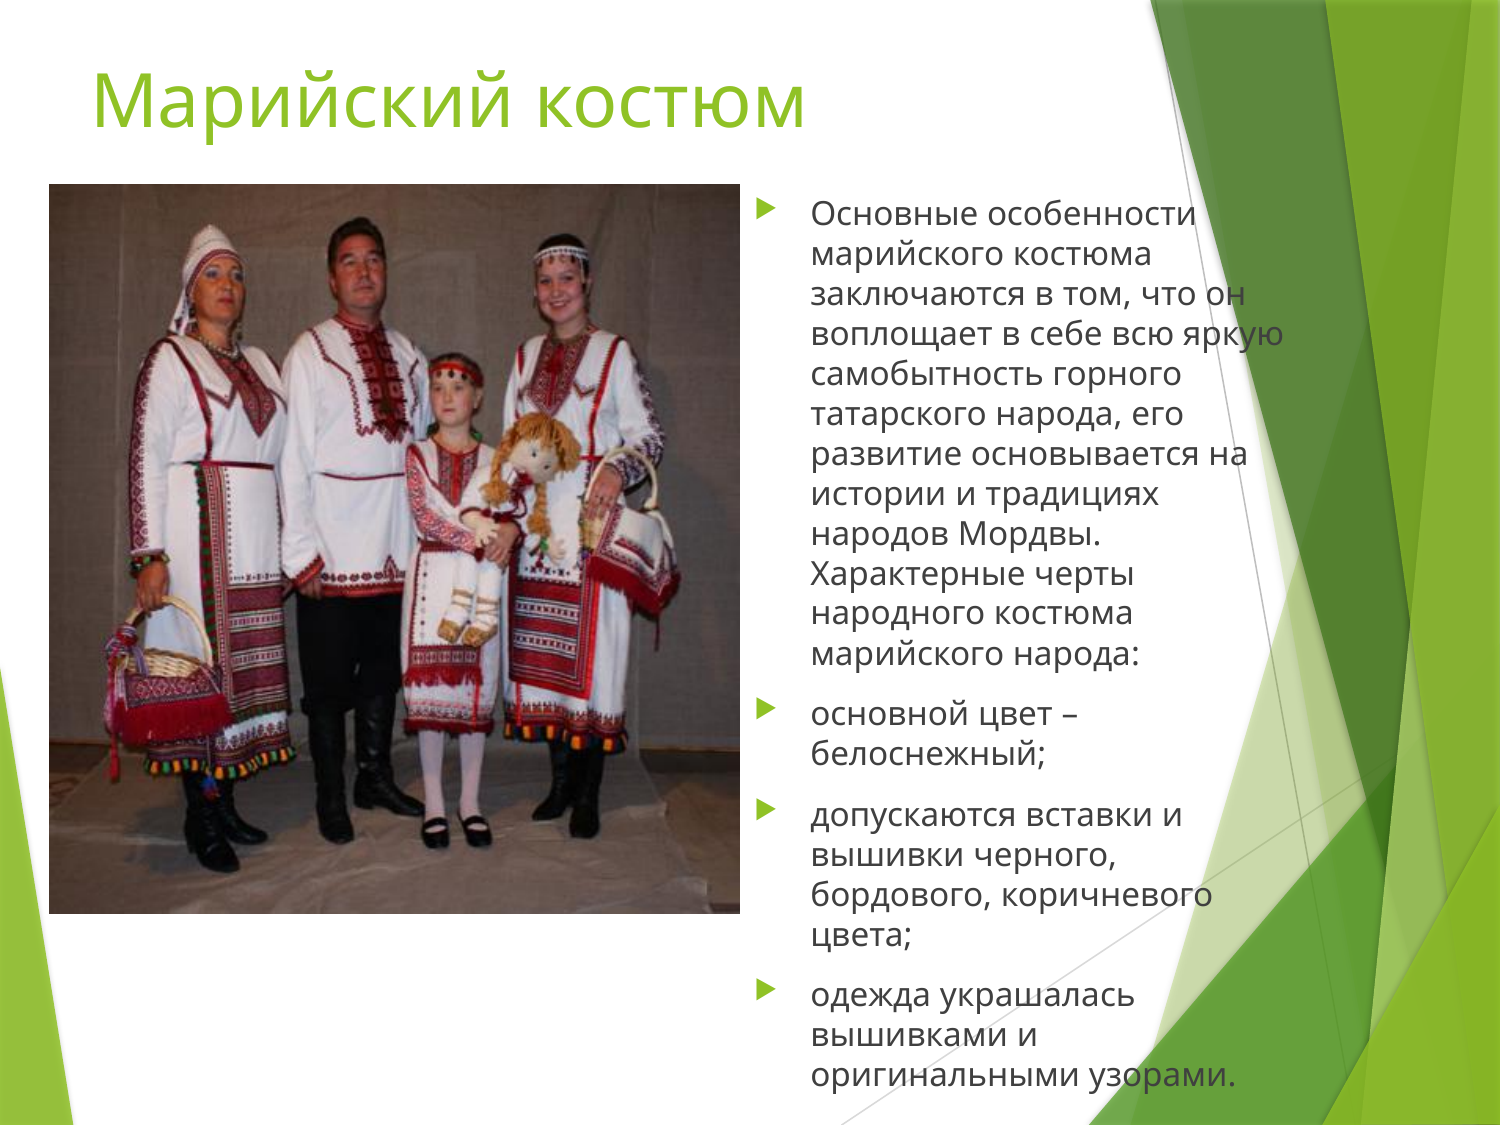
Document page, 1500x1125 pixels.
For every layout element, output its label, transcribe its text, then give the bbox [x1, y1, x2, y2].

title Марийский костюм [75, 45, 1425, 233]
list Основные особенности марийского костюма заключаются в том, что он воплощает в себе всю яркую самобытность горного татарского народа, его развитие основывается на истории и традициях народов Мордвы. Характерные черты народного костюма марийского народа: основной цвет – белоснежный; допускаются вставки и вышивки черного, бордового, коричневого цвета; одежда украшалась вышивками и оригинальными узорами. [739, 185, 1307, 1032]
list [48, 184, 740, 915]
